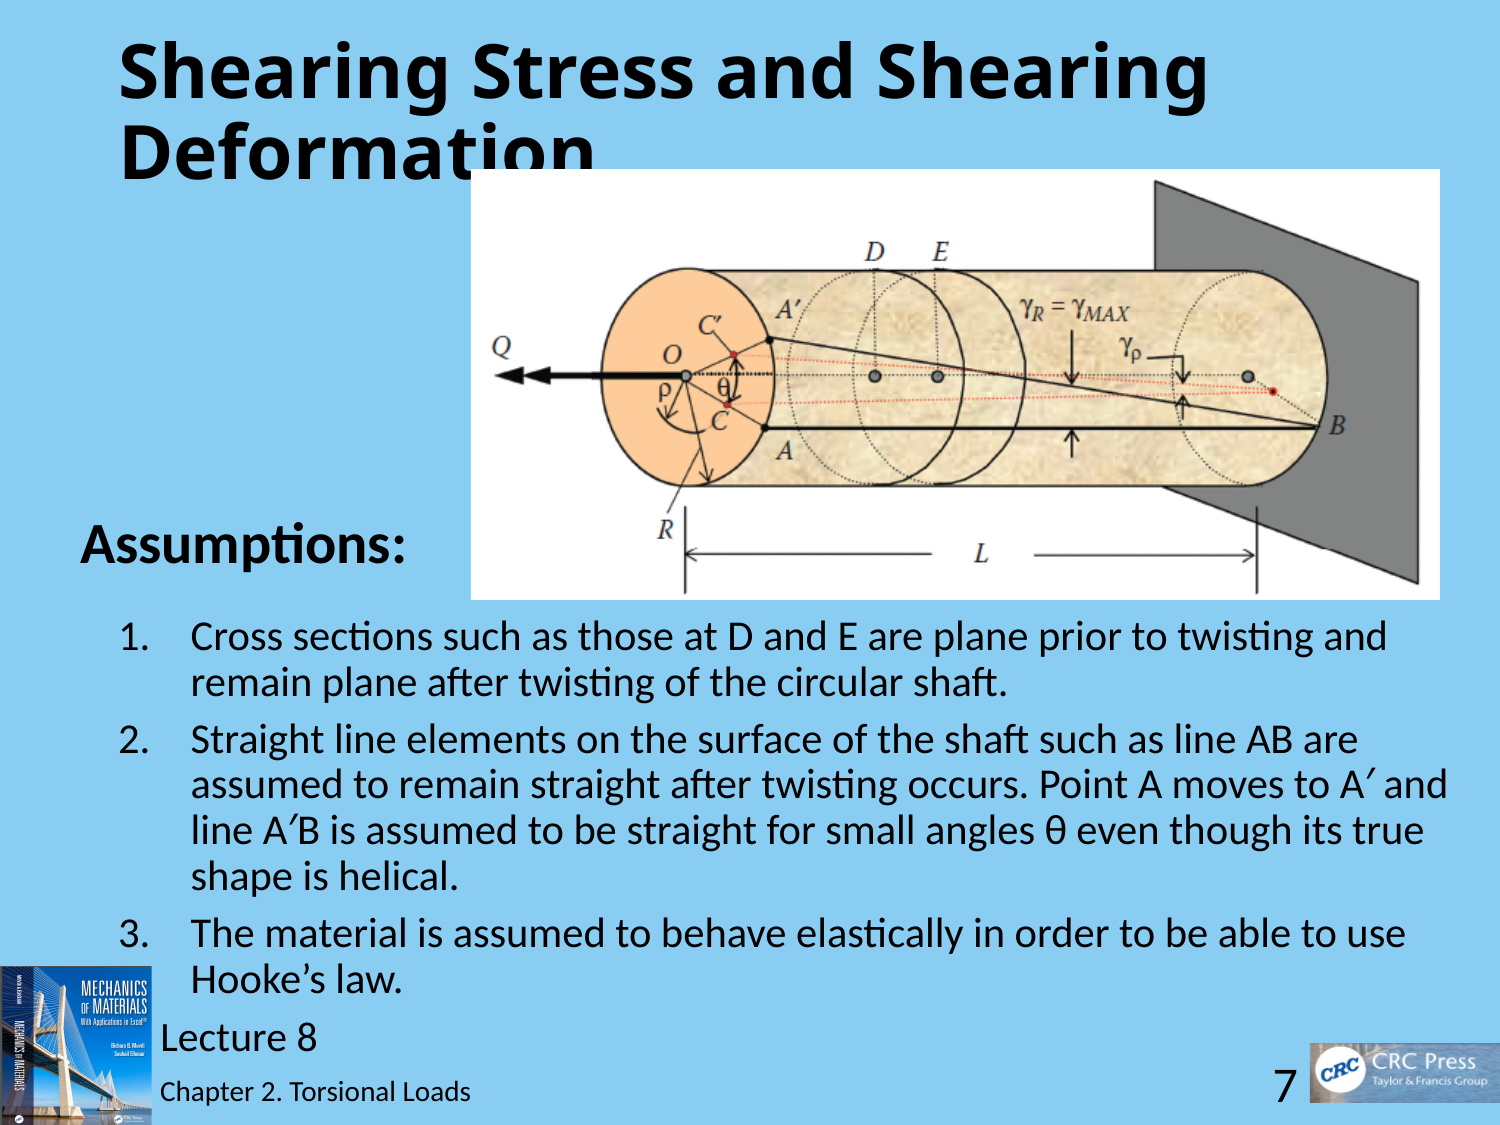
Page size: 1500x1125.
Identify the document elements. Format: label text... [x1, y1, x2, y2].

slide_number 7 [1162, 1045, 1313, 1105]
text_box Assumptions: [64, 505, 456, 588]
list Cross sections such as those at D and E are plane prior to twisting and remain plane after twisting of the circular shaft. Straight line elements on the surface of the shaft such as line AB are assumed to remain straight after twisting occurs. Point A moves to A′ and line A′B is assumed to be straight for small angles θ even though its true shape is helical. The material is assumed to behave elastically in order to be able to use Hooke’s law. [103, 606, 1470, 1014]
picture [0, 966, 145, 1125]
slide_number Lecture 8 [145, 1005, 483, 1066]
picture [1309, 1043, 1500, 1103]
footer Chapter 2. Torsional Loads [145, 1065, 956, 1125]
title Shearing Stress and Shearing Deformation [103, 29, 1397, 201]
picture [470, 169, 1440, 600]
